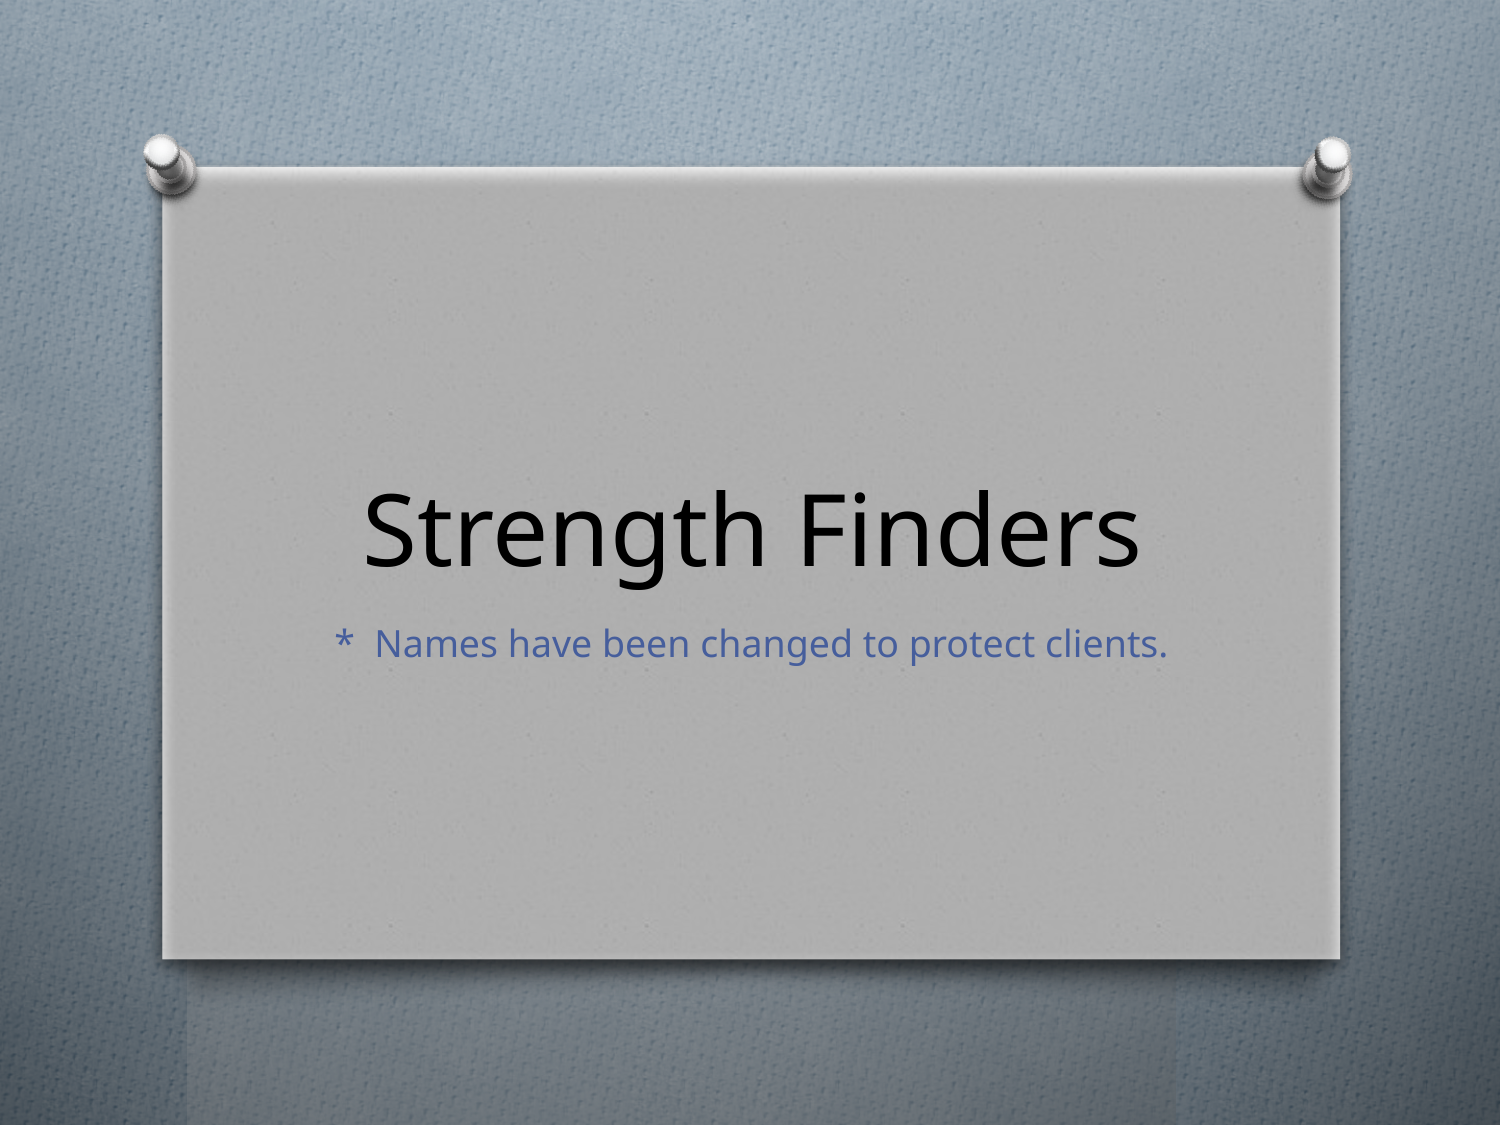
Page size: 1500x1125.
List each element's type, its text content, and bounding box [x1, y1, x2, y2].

title Strength Finders [283, 294, 1223, 595]
picture [1274, 109, 1396, 230]
subtitle * Names have been changed to protect clients. [283, 612, 1221, 863]
picture [112, 100, 235, 224]
